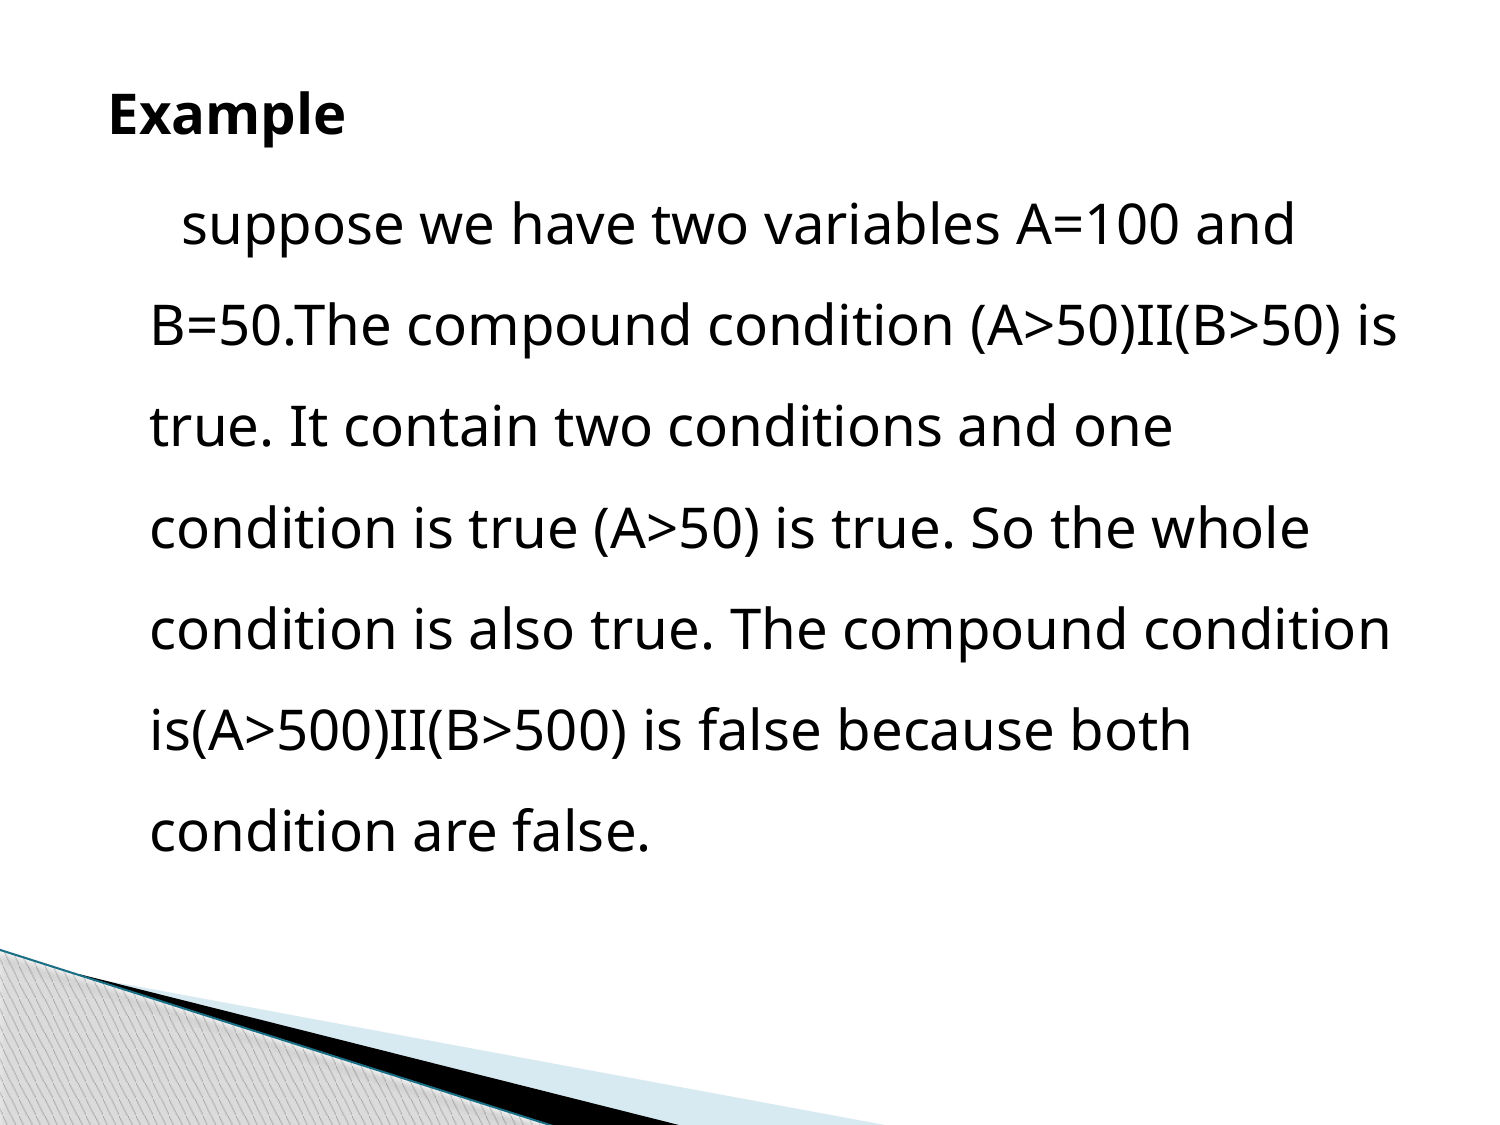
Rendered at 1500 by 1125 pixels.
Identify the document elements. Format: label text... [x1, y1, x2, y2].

list Example suppose we have two variables A=100 and B=50.The compound condition (A>50)II(B>50) is true. It contain two conditions and one condition is true (A>50) is true. So the whole condition is also true. The compound condition is(A>500)II(B>500) is false because both condition are false. [75, 37, 1425, 986]
